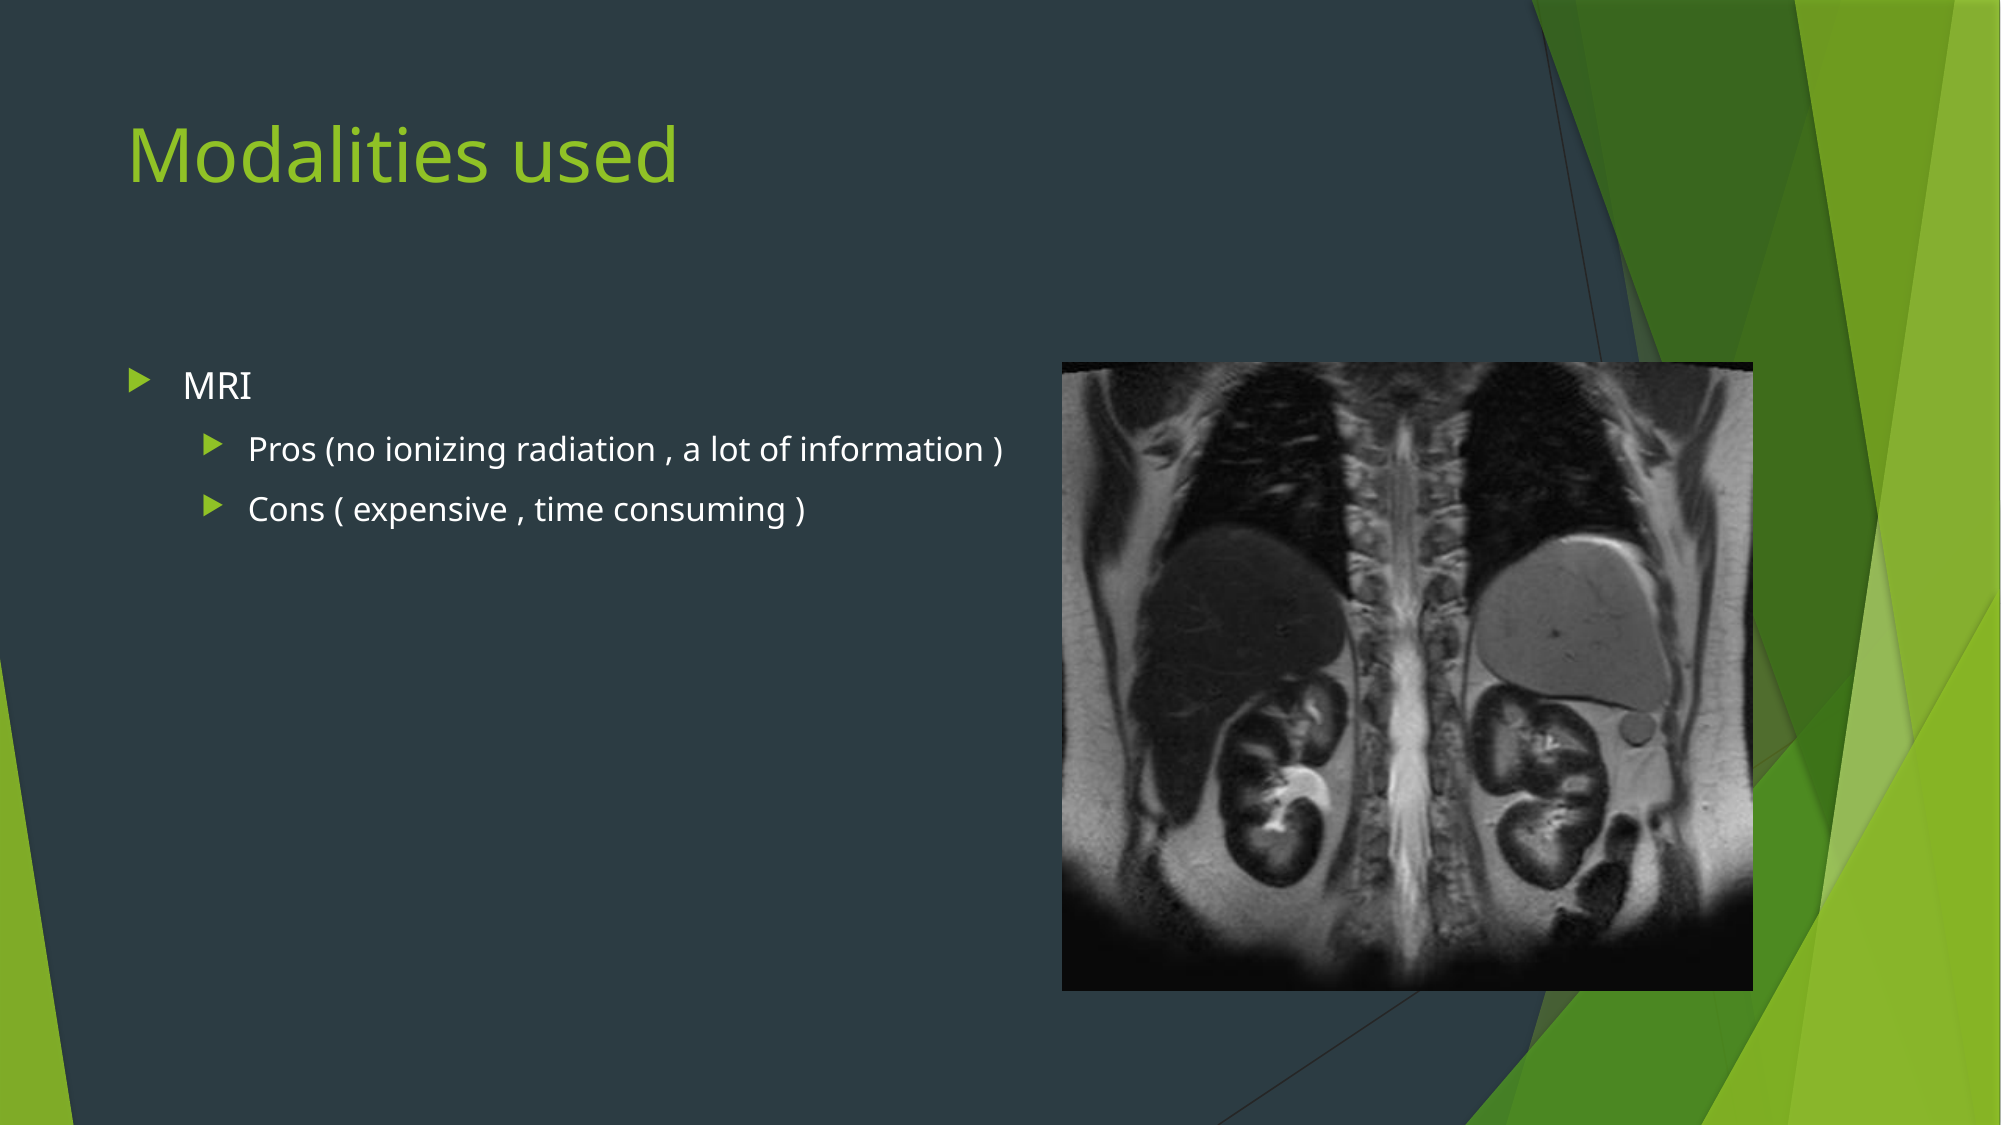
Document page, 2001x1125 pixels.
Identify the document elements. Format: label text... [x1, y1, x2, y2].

list MRI Pros (no ionizing radiation , a lot of information ) Cons ( expensive , time consuming ) [111, 354, 1522, 992]
title Modalities used [111, 99, 1522, 317]
picture [1061, 362, 1754, 992]
